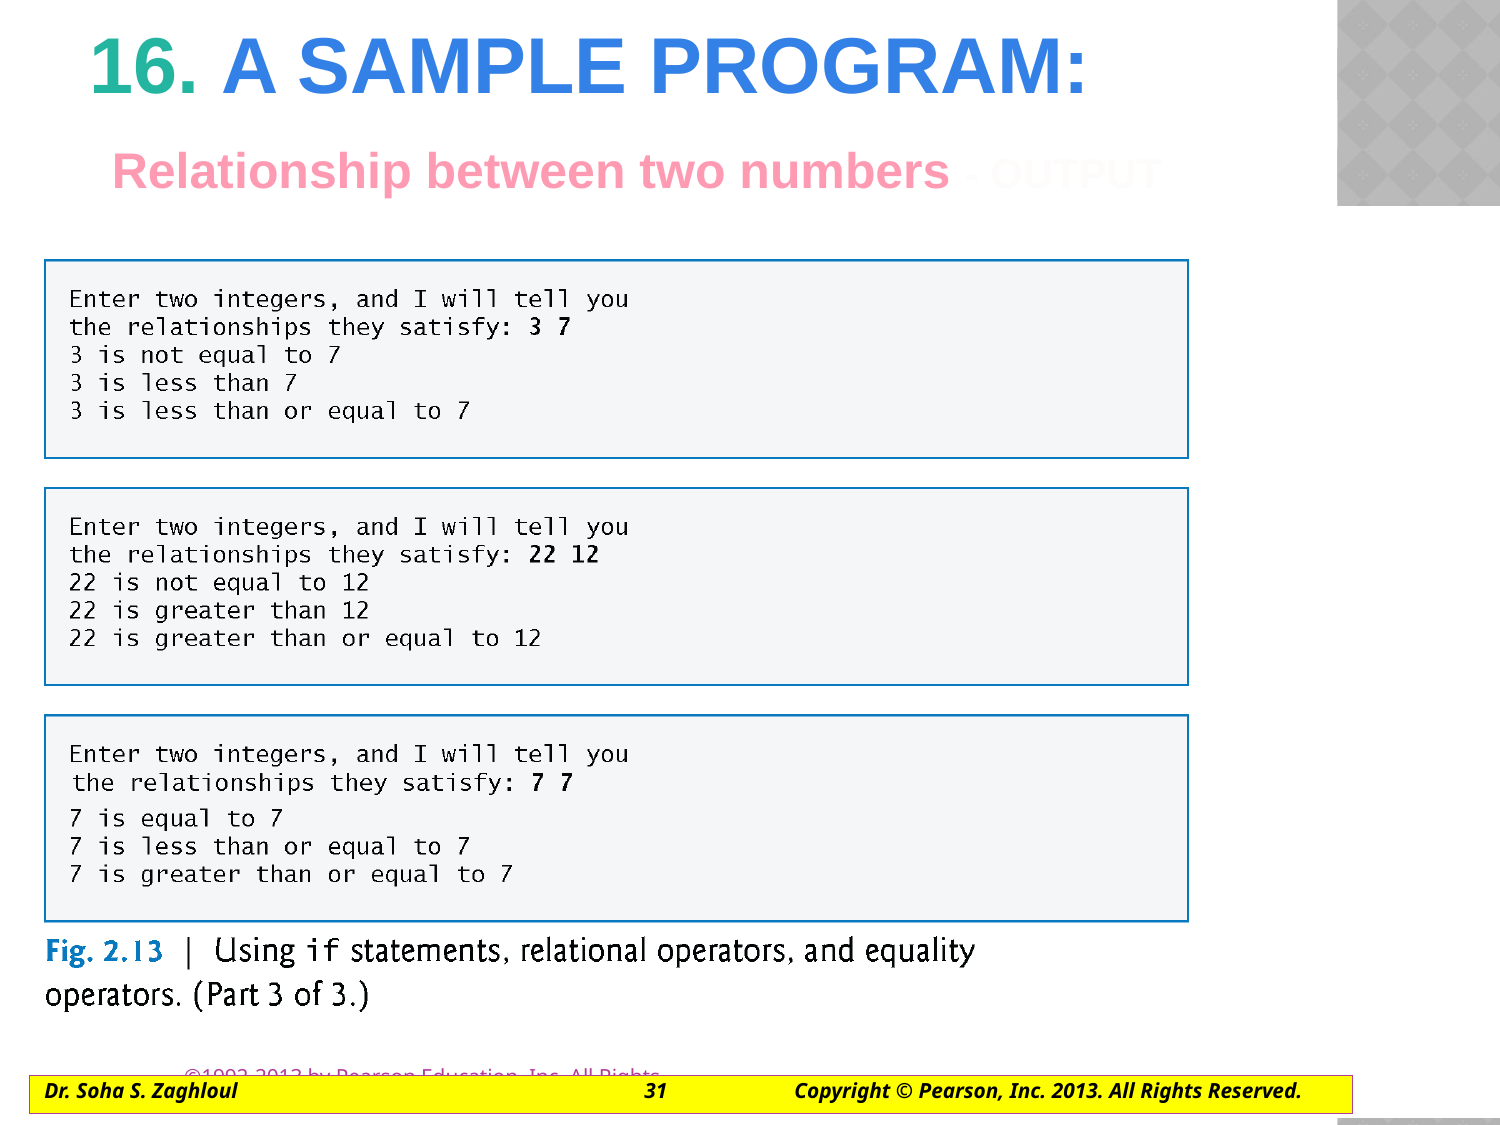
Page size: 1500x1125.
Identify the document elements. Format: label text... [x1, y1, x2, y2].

text_box 16. A SAMPLE PROGRAM: Relationship between two numbers - OUTPUT [75, 7, 1459, 149]
picture [0, 206, 1500, 1119]
